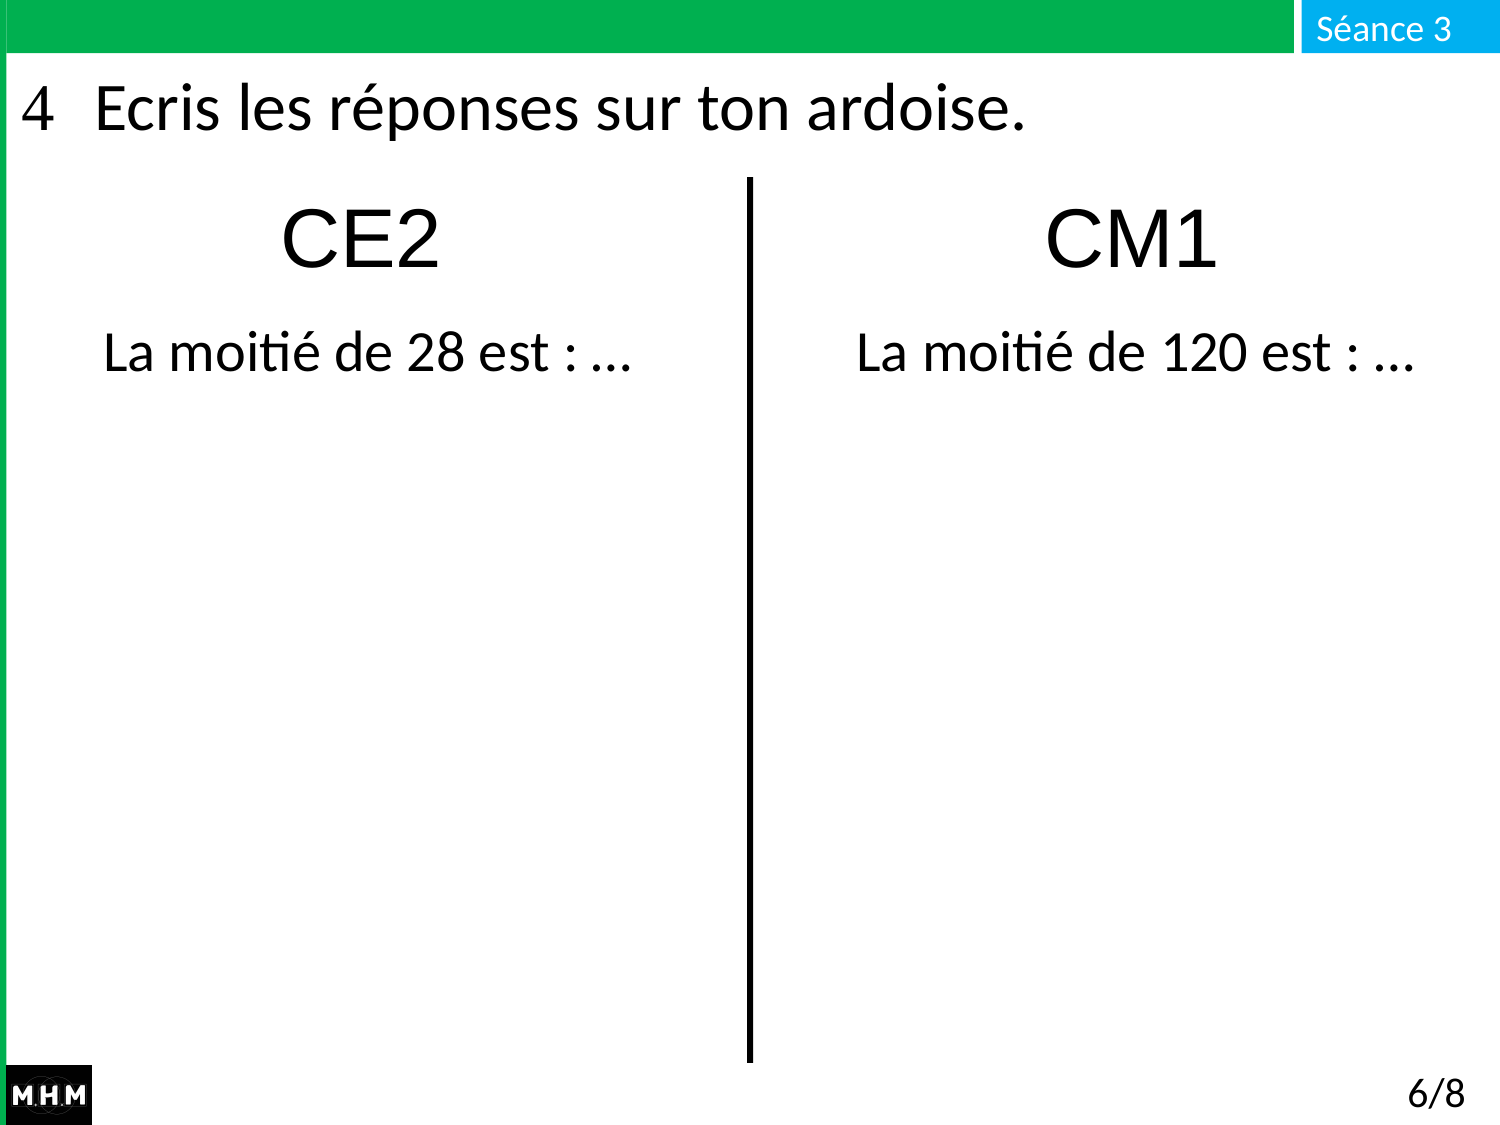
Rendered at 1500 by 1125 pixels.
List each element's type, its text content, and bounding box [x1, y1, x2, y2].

text_box La moitié de 120 est : … [841, 236, 1430, 436]
text_box CE2 CM1 [265, 177, 1241, 285]
title Ecris les réponses sur ton ardoise. [79, 64, 1374, 153]
text_box La moitié de 28 est : … [88, 236, 648, 436]
picture [6, 1065, 92, 1125]
list 6/8 [1373, 1064, 1500, 1125]
